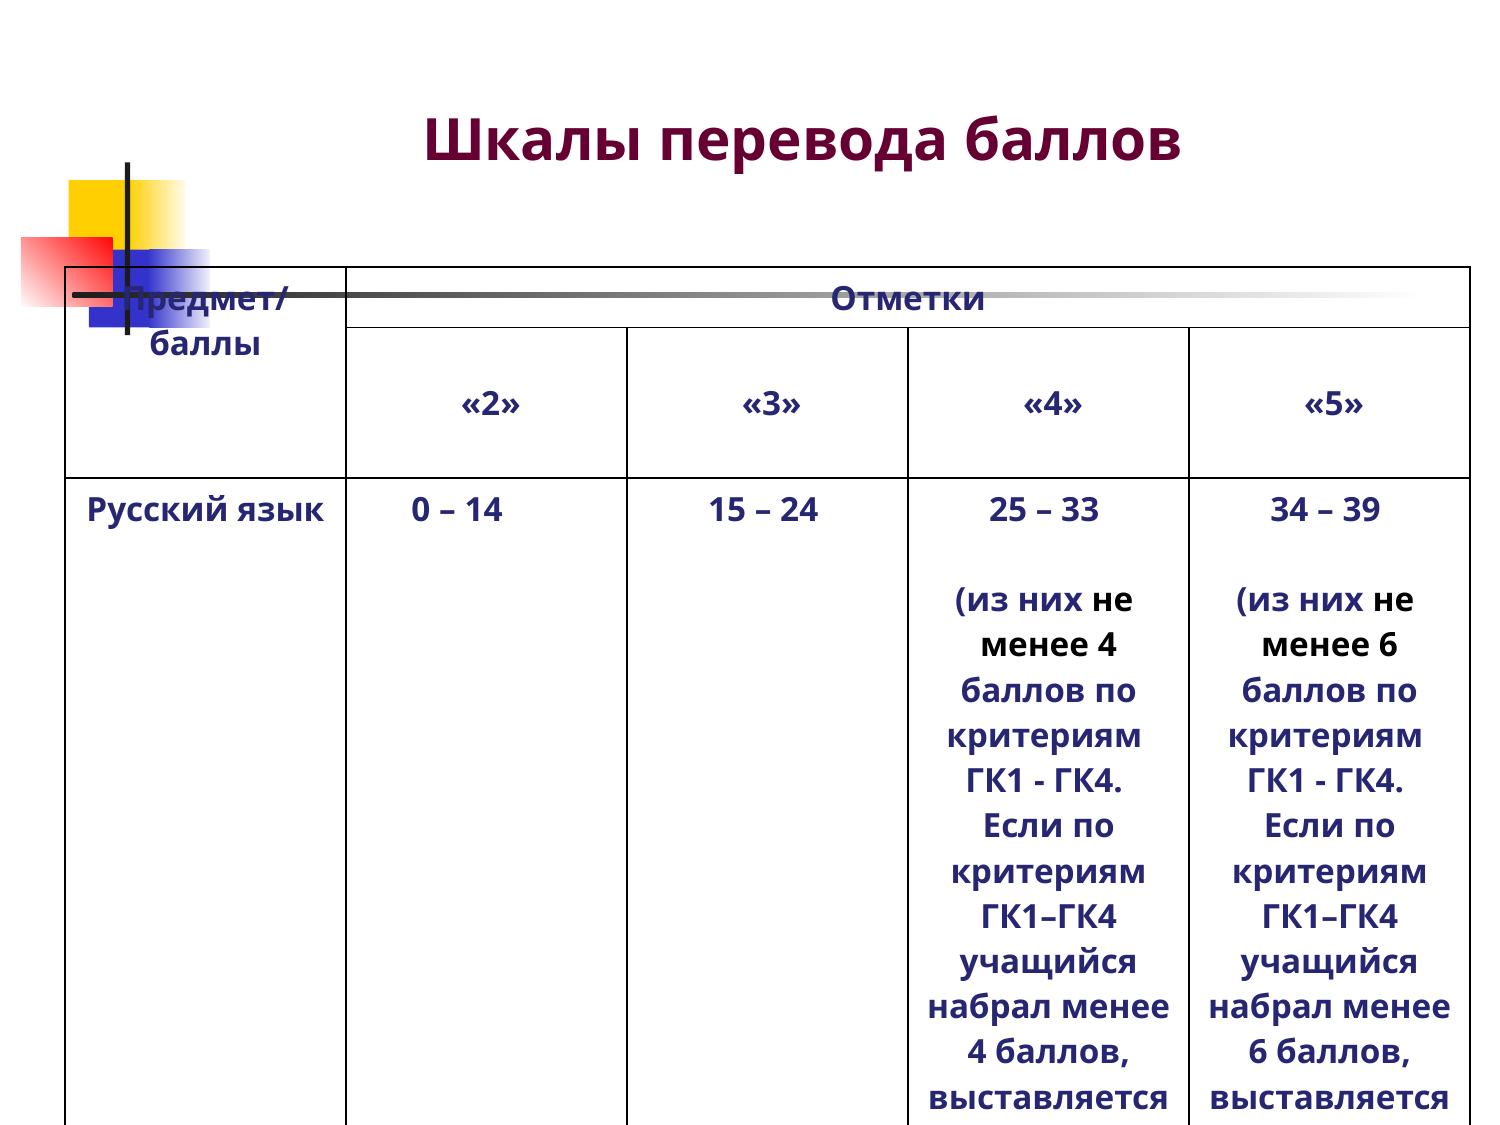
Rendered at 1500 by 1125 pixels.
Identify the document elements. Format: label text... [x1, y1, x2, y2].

table_cell Русский язык [66, 479, 345, 1125]
table_cell «2» [347, 328, 626, 477]
table_header Отметки [347, 268, 1469, 327]
table_cell «3» [628, 328, 907, 477]
table_header Предмет/ баллы [66, 268, 345, 477]
table_cell «4» [909, 328, 1188, 477]
table_cell 15 – 24 [628, 479, 907, 1125]
table_cell 25 – 33 (из них не менее 4 баллов по критериям ГК1 - ГК4. Если по критериям ГК1–ГК4 учащийся набрал менее 4 баллов, выставляется отметка «3») [909, 479, 1188, 1125]
table_cell «5» [1190, 328, 1469, 477]
title Шкалы перевода баллов [171, 31, 1450, 240]
table_cell 0 – 14 [347, 479, 626, 1125]
table_cell 34 – 39 (из них не менее 6 баллов по критериям ГК1 - ГК4. Если по критериям ГК1–ГК4 учащийся набрал менее 6 баллов, выставляется отметка «4») [1190, 479, 1469, 1125]
